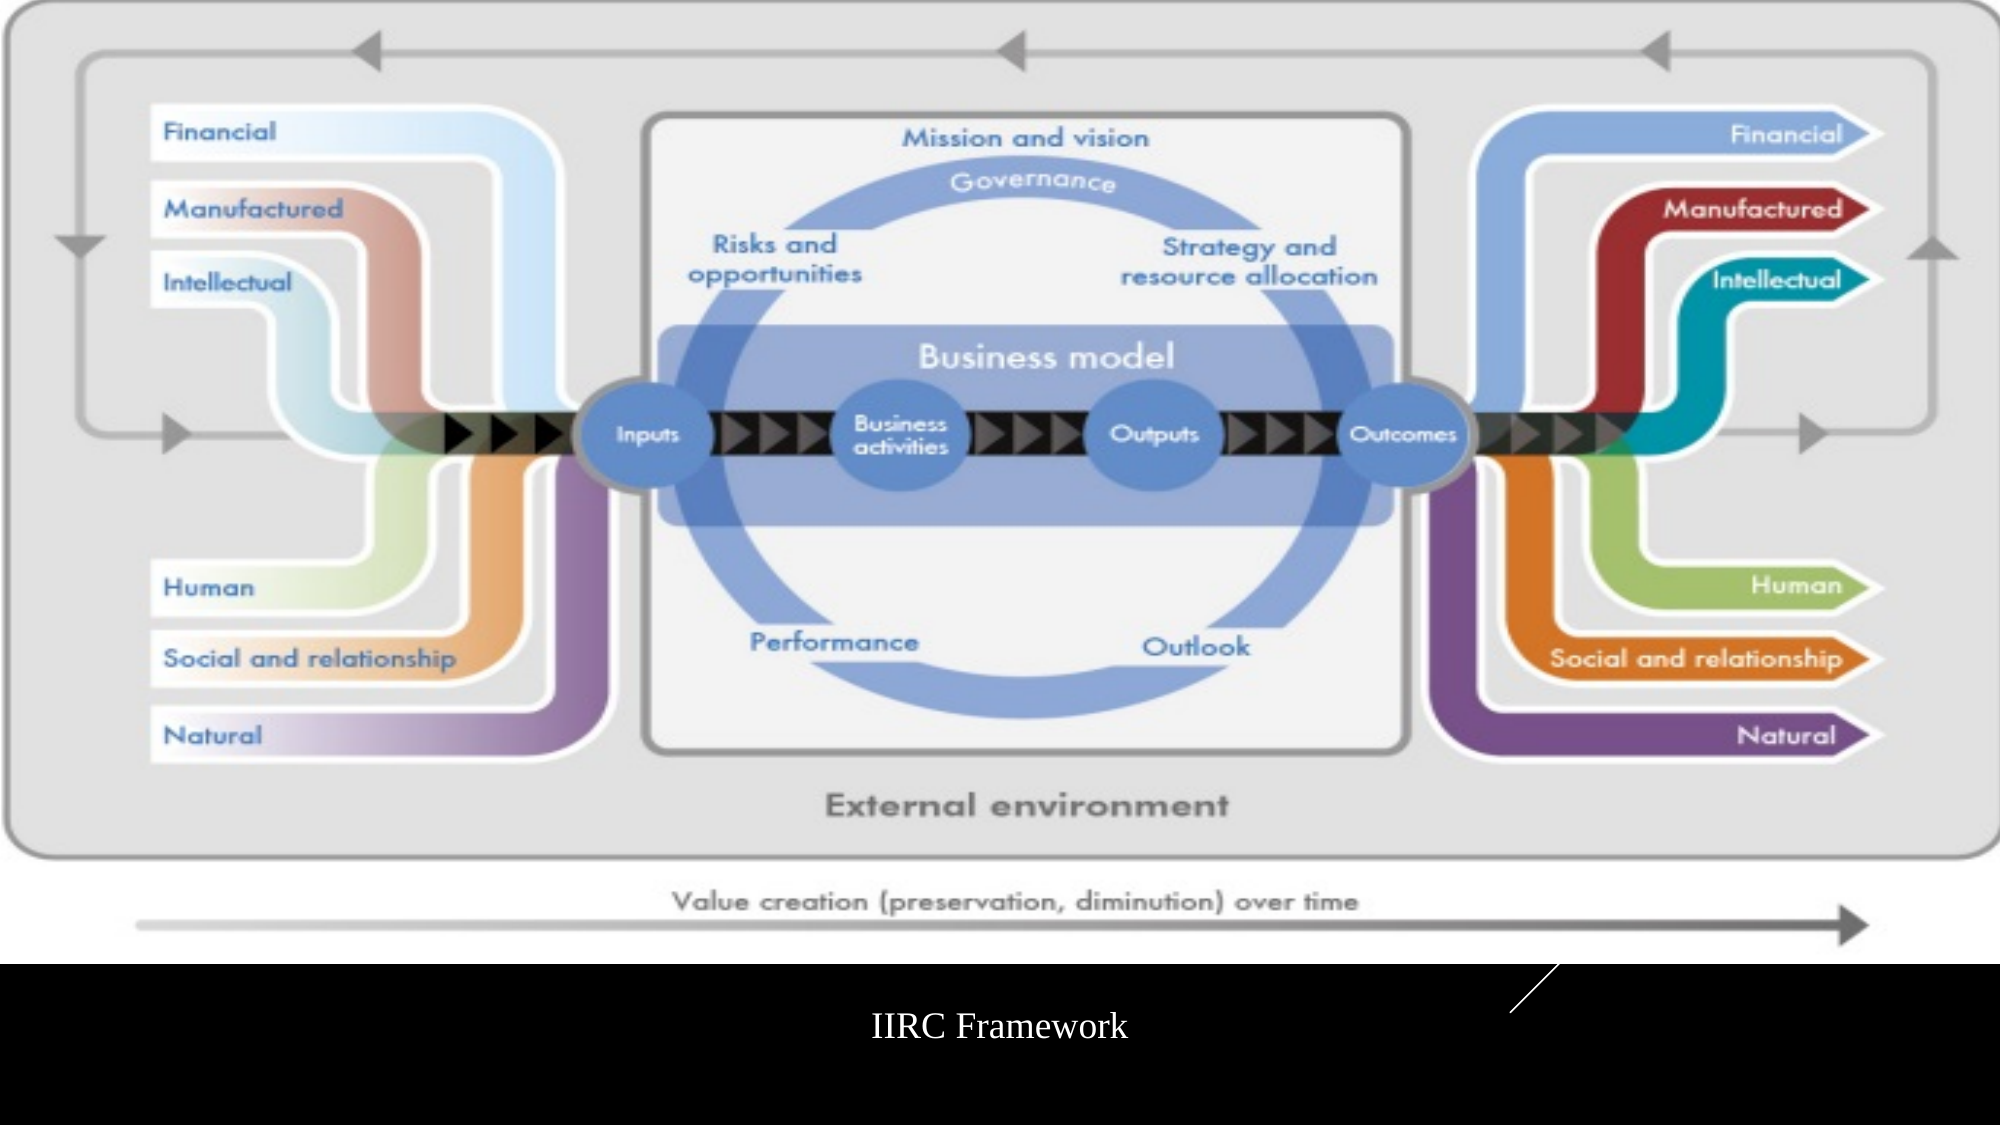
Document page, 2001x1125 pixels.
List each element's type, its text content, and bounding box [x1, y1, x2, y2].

text_box IIRC Framework [389, 990, 1611, 1054]
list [0, 0, 2000, 964]
